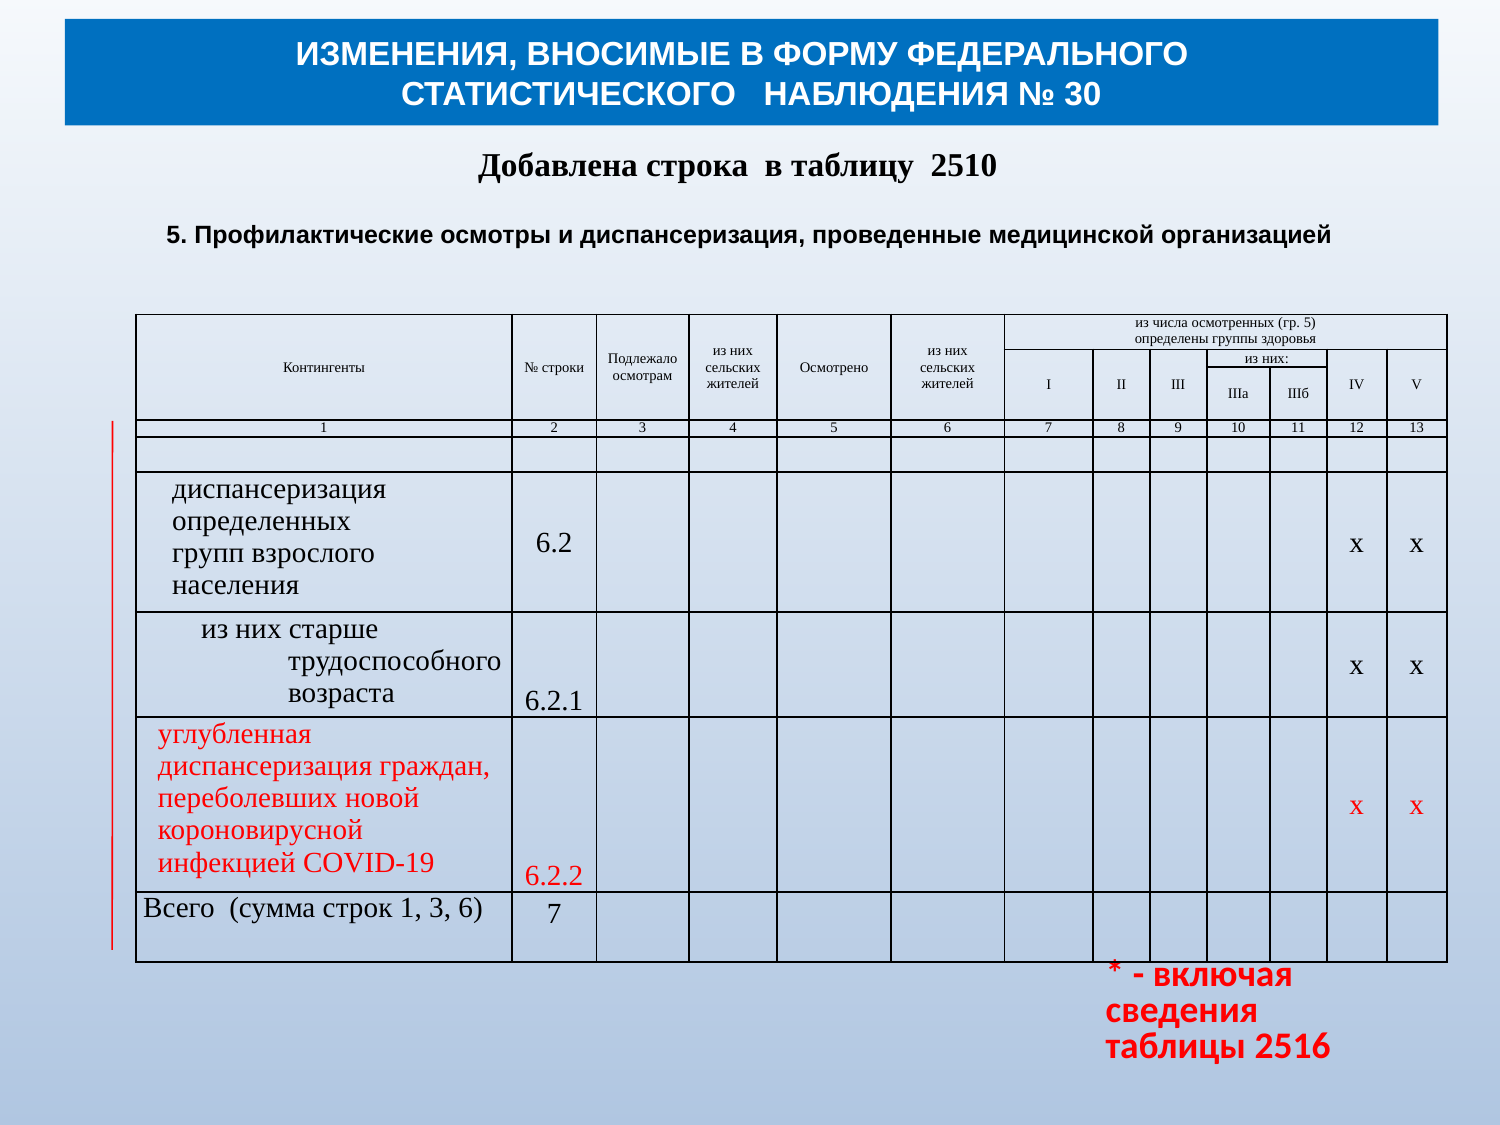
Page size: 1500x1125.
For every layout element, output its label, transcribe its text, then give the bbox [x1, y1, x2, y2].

table_cell углубленная диспансеризация граждан, переболевших новой короновирусной инфекцией COVID-19 [137, 718, 511, 891]
table_cell [690, 893, 776, 961]
table_cell [1094, 613, 1149, 716]
table_cell [778, 718, 890, 891]
table_cell [137, 438, 511, 471]
table_cell [778, 438, 890, 471]
table_cell [1208, 718, 1269, 891]
table_cell [1005, 473, 1092, 611]
table_cell 4 [690, 421, 776, 436]
table_cell х [1388, 473, 1446, 611]
table_cell Всего (сумма строк 1, 3, 6) [137, 893, 511, 961]
table_cell диспансеризация определенных групп взрослого населения [137, 473, 511, 611]
table_header Осмотрено [778, 315, 890, 419]
table_cell IIIб [1271, 368, 1326, 419]
table_cell [778, 473, 890, 611]
table_header из числа осмотренных (гр. 5) определены группы здоровья [1005, 315, 1446, 349]
text_box [112, 617, 135, 663]
table_cell 10 [1208, 421, 1269, 436]
table_cell [1208, 473, 1269, 611]
table_header из них сельских жителей [690, 315, 776, 419]
table_header № строки [513, 315, 596, 419]
table_cell [1005, 718, 1092, 891]
table_cell [1151, 718, 1206, 891]
table_cell [892, 718, 1004, 891]
text_box ИЗМЕНЕНИЯ, ВНОСИМЫЕ В ФОРМУ ФЕДЕРАЛЬНОГО СТАТИСТИЧЕСКОГО НАБЛЮДЕНИЯ № 30 [63, 60, 1441, 128]
table_cell [1151, 438, 1206, 471]
table_cell [1094, 718, 1149, 891]
table_cell х [1328, 718, 1386, 891]
table_cell [1094, 473, 1149, 611]
table_cell 6.2.2 [513, 718, 596, 891]
table_cell х [1328, 473, 1386, 611]
table_cell IIIа [1208, 368, 1269, 419]
table_cell [513, 438, 596, 471]
table_cell [1151, 893, 1206, 961]
table_cell х [1388, 718, 1446, 891]
table_cell [1208, 893, 1269, 961]
table_cell 6.2.1 [513, 613, 596, 716]
table_cell [778, 893, 890, 961]
table_cell [1271, 438, 1326, 471]
table_cell [1208, 613, 1269, 716]
table_cell [1271, 893, 1326, 961]
table_cell [892, 438, 1004, 471]
table_cell IV [1328, 350, 1386, 419]
table_cell 7 [1005, 421, 1092, 436]
table_cell [1208, 438, 1269, 471]
table_cell [1271, 613, 1326, 716]
table_cell [1151, 473, 1206, 611]
table_cell х [1388, 613, 1446, 716]
table_cell х [1328, 613, 1386, 716]
table_cell 5 [778, 421, 890, 436]
table_cell [1151, 613, 1206, 716]
table_header Подлежало осмотрам [597, 315, 688, 419]
table_cell [1271, 718, 1326, 891]
table_cell [597, 718, 688, 891]
table_cell 6 [892, 421, 1004, 436]
table_cell [892, 893, 1004, 961]
table_cell [1005, 613, 1092, 716]
table_header из них сельских жителей [892, 315, 1004, 419]
table_cell 11 [1271, 421, 1326, 436]
table_cell 6.2 [513, 473, 596, 611]
table_header Контингенты [137, 315, 511, 419]
text_box 5. Профилактические осмотры и диспансеризация, проведенные медицинской организацией [151, 211, 1349, 257]
table_cell [1005, 438, 1092, 471]
text_box Добавлена строка в таблицу 2510 [64, 137, 1412, 185]
table_cell [1388, 893, 1446, 961]
table_cell 2 [513, 421, 596, 436]
table_cell [597, 893, 688, 961]
table_cell 13 [1388, 421, 1446, 436]
table_cell [690, 438, 776, 471]
subtitle * - включая сведения таблицы 2516 [1089, 963, 1372, 1114]
table_cell [1271, 473, 1326, 611]
table_cell [690, 718, 776, 891]
table_cell [597, 473, 688, 611]
table_cell 12 [1328, 421, 1386, 436]
table_cell 9 [1151, 421, 1206, 436]
table_cell из них: [1208, 350, 1326, 366]
table_cell [892, 613, 1004, 716]
table_cell [690, 613, 776, 716]
table_cell 1 [137, 421, 511, 436]
table_cell [1094, 893, 1149, 961]
table_cell из них старше трудоспособного возраста [137, 613, 511, 716]
table_cell [690, 473, 776, 611]
table_cell [1388, 438, 1446, 471]
text_box продолжение таблицы 2350 [0, 15, 1500, 60]
table_cell [1005, 893, 1092, 961]
table_cell V [1388, 350, 1446, 419]
table_cell [778, 613, 890, 716]
table_cell [1328, 893, 1386, 961]
table_cell I [1005, 350, 1092, 419]
table_cell 7 [513, 893, 596, 961]
table_cell [892, 473, 1004, 611]
table_cell [1328, 438, 1386, 471]
table_cell [597, 613, 688, 716]
table_cell 8 [1094, 421, 1149, 436]
table_cell 3 [597, 421, 688, 436]
table_cell II [1094, 350, 1149, 419]
table_cell [597, 438, 688, 471]
table_cell [1094, 438, 1149, 471]
table_cell III [1151, 350, 1206, 419]
